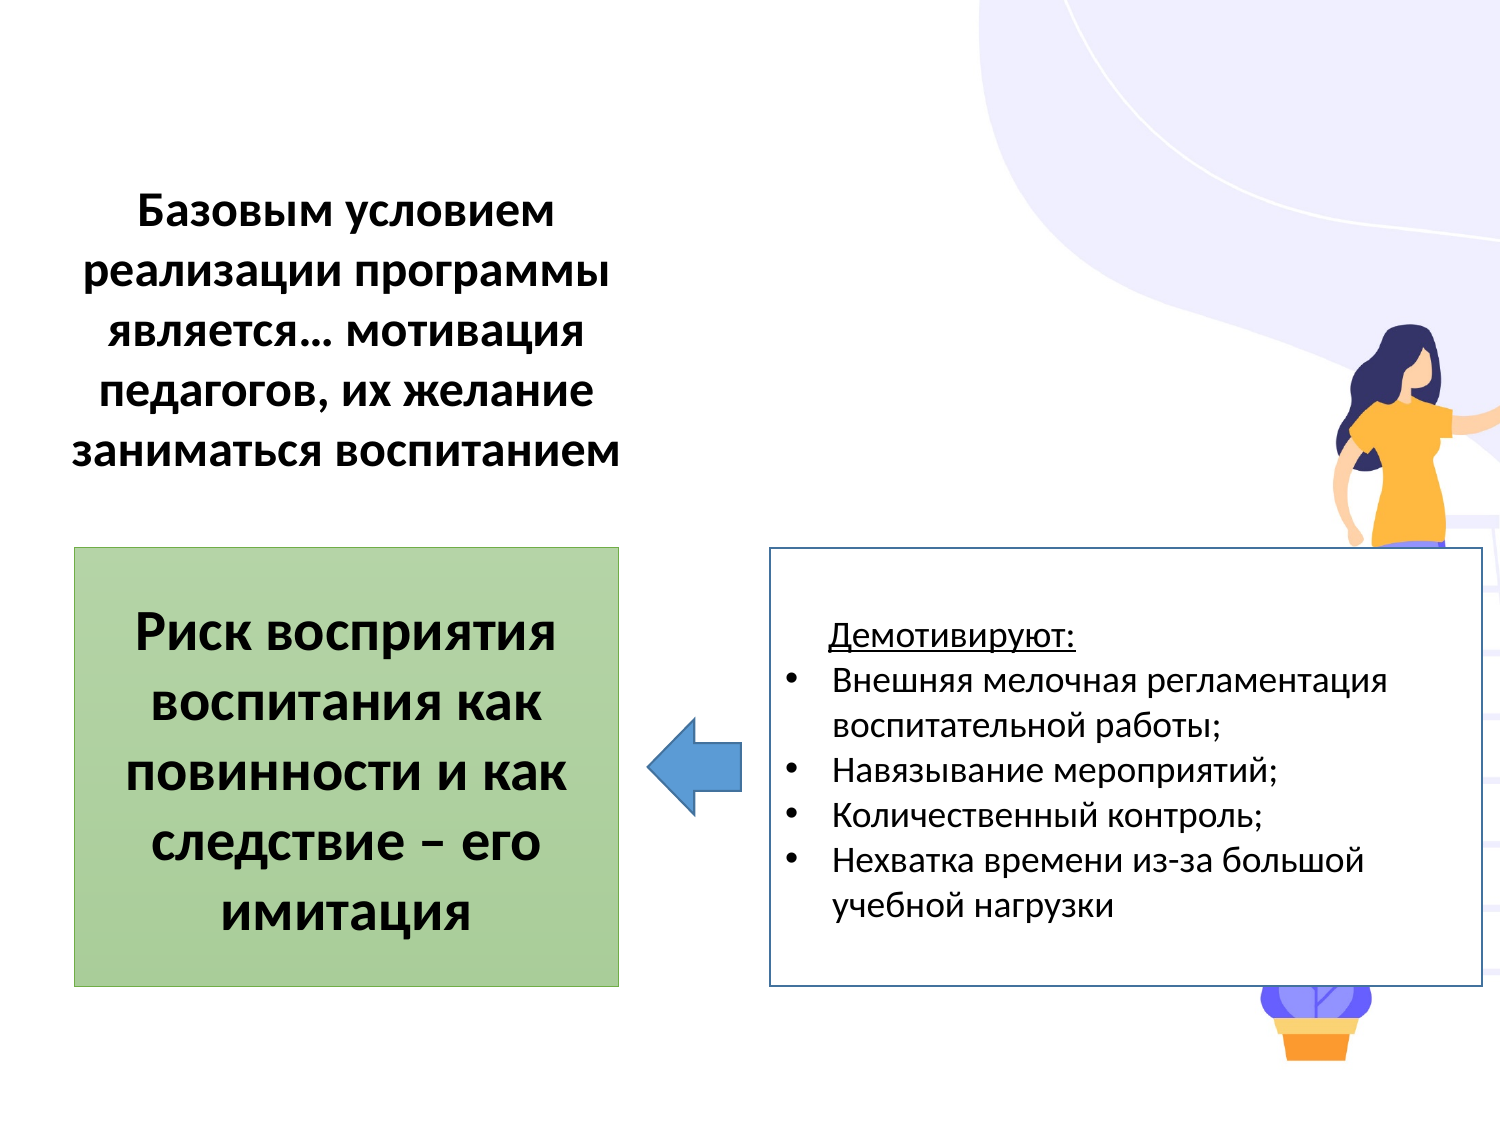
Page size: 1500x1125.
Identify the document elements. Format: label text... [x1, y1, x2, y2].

picture [0, 0, 1500, 1125]
text_box [646, 716, 742, 818]
text_box Риск восприятия воспитания как повинности и как следствие – его имитация [74, 547, 619, 987]
text_box Базовым условием реализации программы является… мотивация педагогов, их желание заниматься воспитанием [42, 83, 651, 569]
list [24, 63, 1500, 1014]
text_box Д=Демотивируют: Внешняя мелочная регламентация воспитательной работы; Навязывание мероприятий; Количественный контроль; Нехватка времени из-за большой учебной нагрузки [769, 547, 1483, 987]
